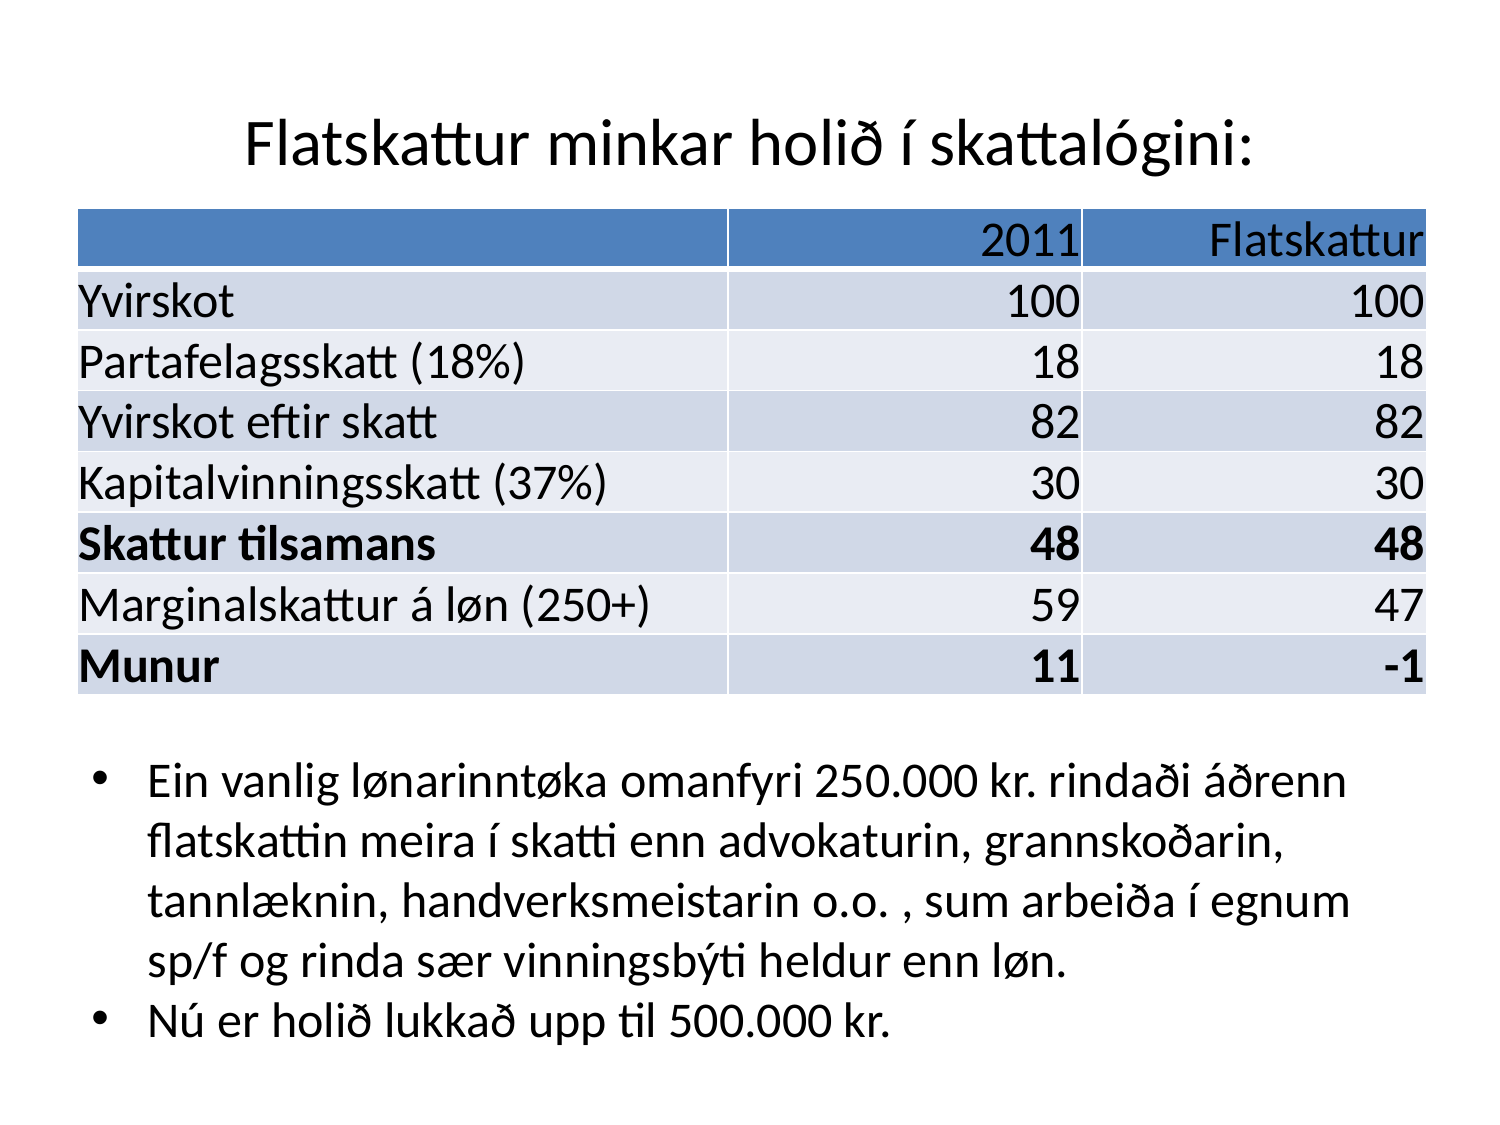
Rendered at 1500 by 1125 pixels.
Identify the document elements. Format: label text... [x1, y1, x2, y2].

table_header [78, 209, 727, 266]
table_header Flatskattur [1083, 209, 1426, 266]
table_cell Yvirskot [78, 272, 727, 329]
title Flatskattur minkar holið í skattalógini: [75, 45, 1425, 207]
table_cell 100 [729, 272, 1081, 329]
table_cell 100 [1083, 272, 1426, 329]
table_cell -1 [1083, 635, 1426, 694]
text_box Ein vanlig lønarinntøka omanfyri 250.000 kr. rindaði áðrenn flatskattin meira í skatti enn advokaturin, grannskoðarin, tannlæknin, handverksmeistarin o.o. , sum arbeiða í egnum sp/f og rinda sær vinningsbýti heldur enn løn. Nú er holið lukkað upp til 500.000 kr. [76, 739, 1412, 1055]
table_cell Marginalskattur á løn (250+) [78, 574, 727, 633]
table_cell Partafelagsskatt (18%) [78, 331, 727, 390]
table_cell Kapitalvinningsskatt (37%) [78, 452, 727, 511]
table_header 2011 [729, 209, 1081, 266]
table_cell 30 [1083, 452, 1426, 511]
table_cell 30 [729, 452, 1081, 511]
table_cell 48 [1083, 513, 1426, 572]
table_cell Yvirskot eftir skatt [78, 391, 727, 451]
table_cell 18 [1083, 331, 1426, 390]
table_cell 82 [1083, 391, 1426, 451]
table_cell Skattur tilsamans [78, 513, 727, 572]
table_cell 18 [729, 331, 1081, 390]
table_cell 47 [1083, 574, 1426, 633]
table_cell 48 [729, 513, 1081, 572]
table_cell 59 [729, 574, 1081, 633]
table_cell Munur [78, 635, 727, 694]
table_cell 11 [729, 635, 1081, 694]
table_cell 82 [729, 391, 1081, 451]
